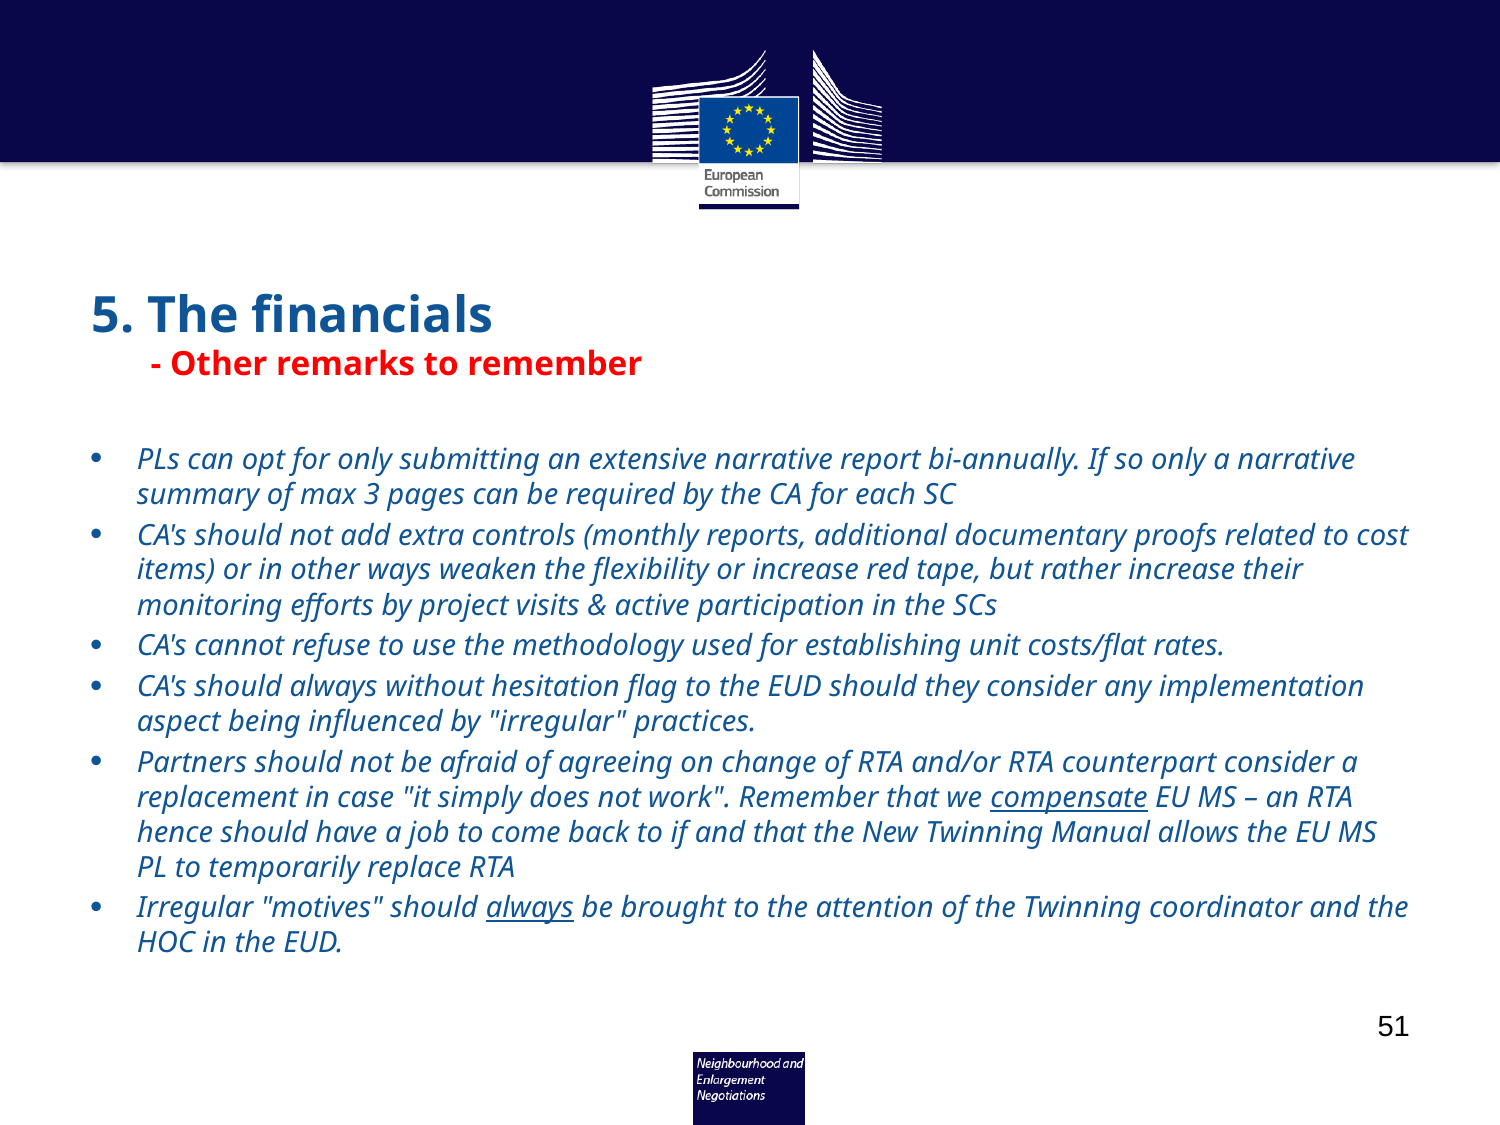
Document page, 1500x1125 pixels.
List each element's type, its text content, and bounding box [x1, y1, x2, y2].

picture [615, 50, 882, 255]
picture [693, 1052, 805, 1125]
slide_number 51 [1074, 999, 1426, 1078]
title 5. The financials - Other remarks to remember [76, 255, 1428, 410]
list PLs can opt for only submitting an extensive narrative report bi-annually. If so only a narrative summary of max 3 pages can be required by the CA for each SC CA's should not add extra controls (monthly reports, additional documentary proofs related to cost items) or in other ways weaken the flexibility or increase red tape, but rather increase their monitoring efforts by project visits & active participation in the SCs CA's cannot refuse to use the methodology used for establishing unit costs/flat rates. CA's should always without hesitation flag to the EUD should they consider any implementation aspect being influenced by "irregular" practices. Partners should not be afraid of agreeing on change of RTA and/or RTA counterpart consider a replacement in case "it simply does not work". Remember that we compensate EU MS – an RTA hence should have a job to come back to if and that the New Twinning Manual allows the EU MS PL to temporarily replace RTA Irregular "motives" should always be brought to the attention of the Twinning coordinator and the HOC in the EUD. [74, 432, 1426, 988]
